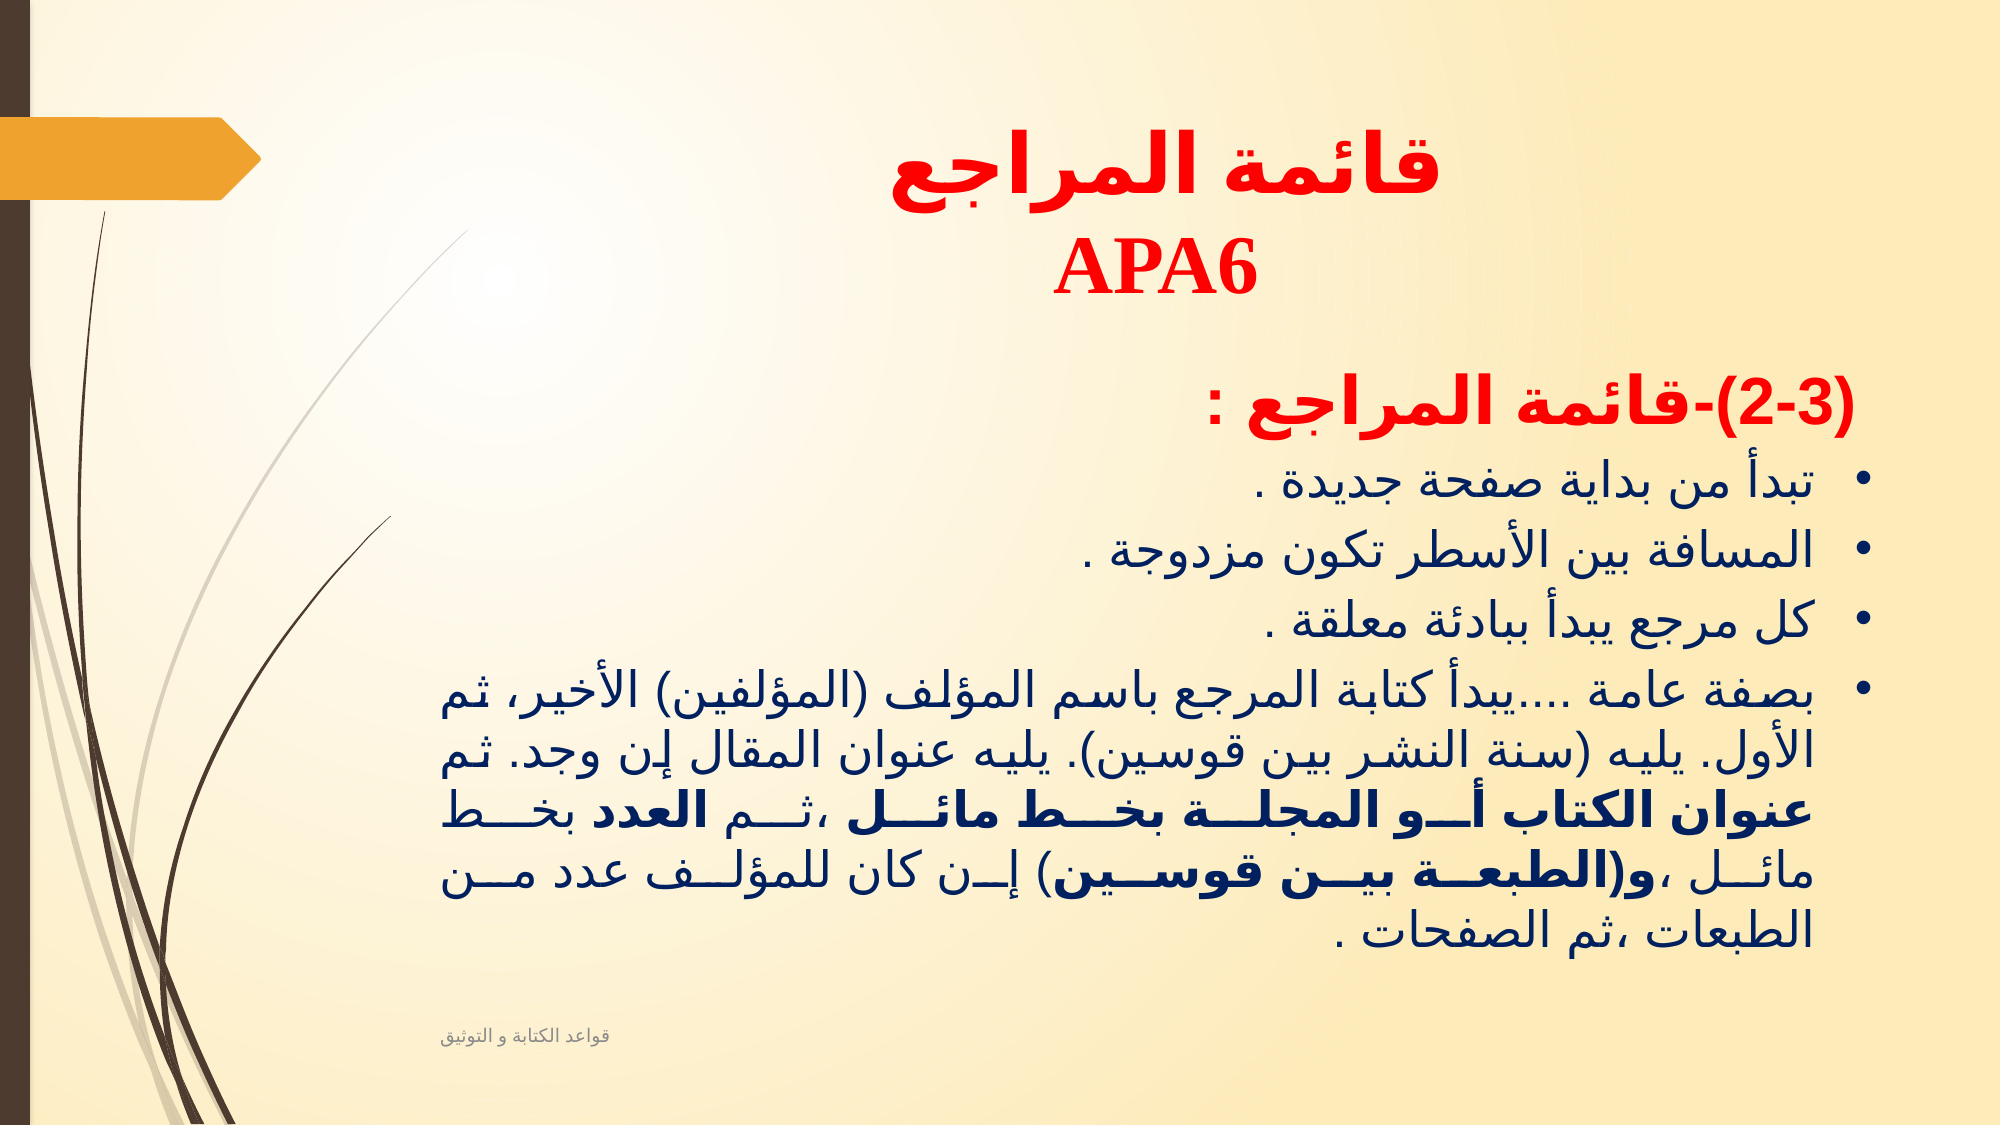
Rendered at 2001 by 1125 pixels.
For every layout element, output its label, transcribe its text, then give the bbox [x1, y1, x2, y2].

title قائمة المراجع APA6 [425, 102, 1888, 313]
list (2-3)-قائمة المراجع : تبدأ من بداية صفحة جديدة . المسافة بين الأسطر تكون مزدوجة . كل مرجع يبدأ ببادئة معلقة . بصفة عامة ....يبدأ كتابة المرجع باسم المؤلف (المؤلفين) الأخير، ثم الأول. يليه (سنة النشر بين قوسين). يليه عنوان المقال إن وجد. ثم عنوان الكتاب أو المجلة بخط مائل ،ثم العدد بخط مائل ،و(الطبعة بين قوسين) إن كان للمؤلف عدد من الطبعات ،ثم الصفحات . [424, 350, 1888, 970]
footer قواعد الكتابة و التوثيق [424, 1006, 1675, 1067]
